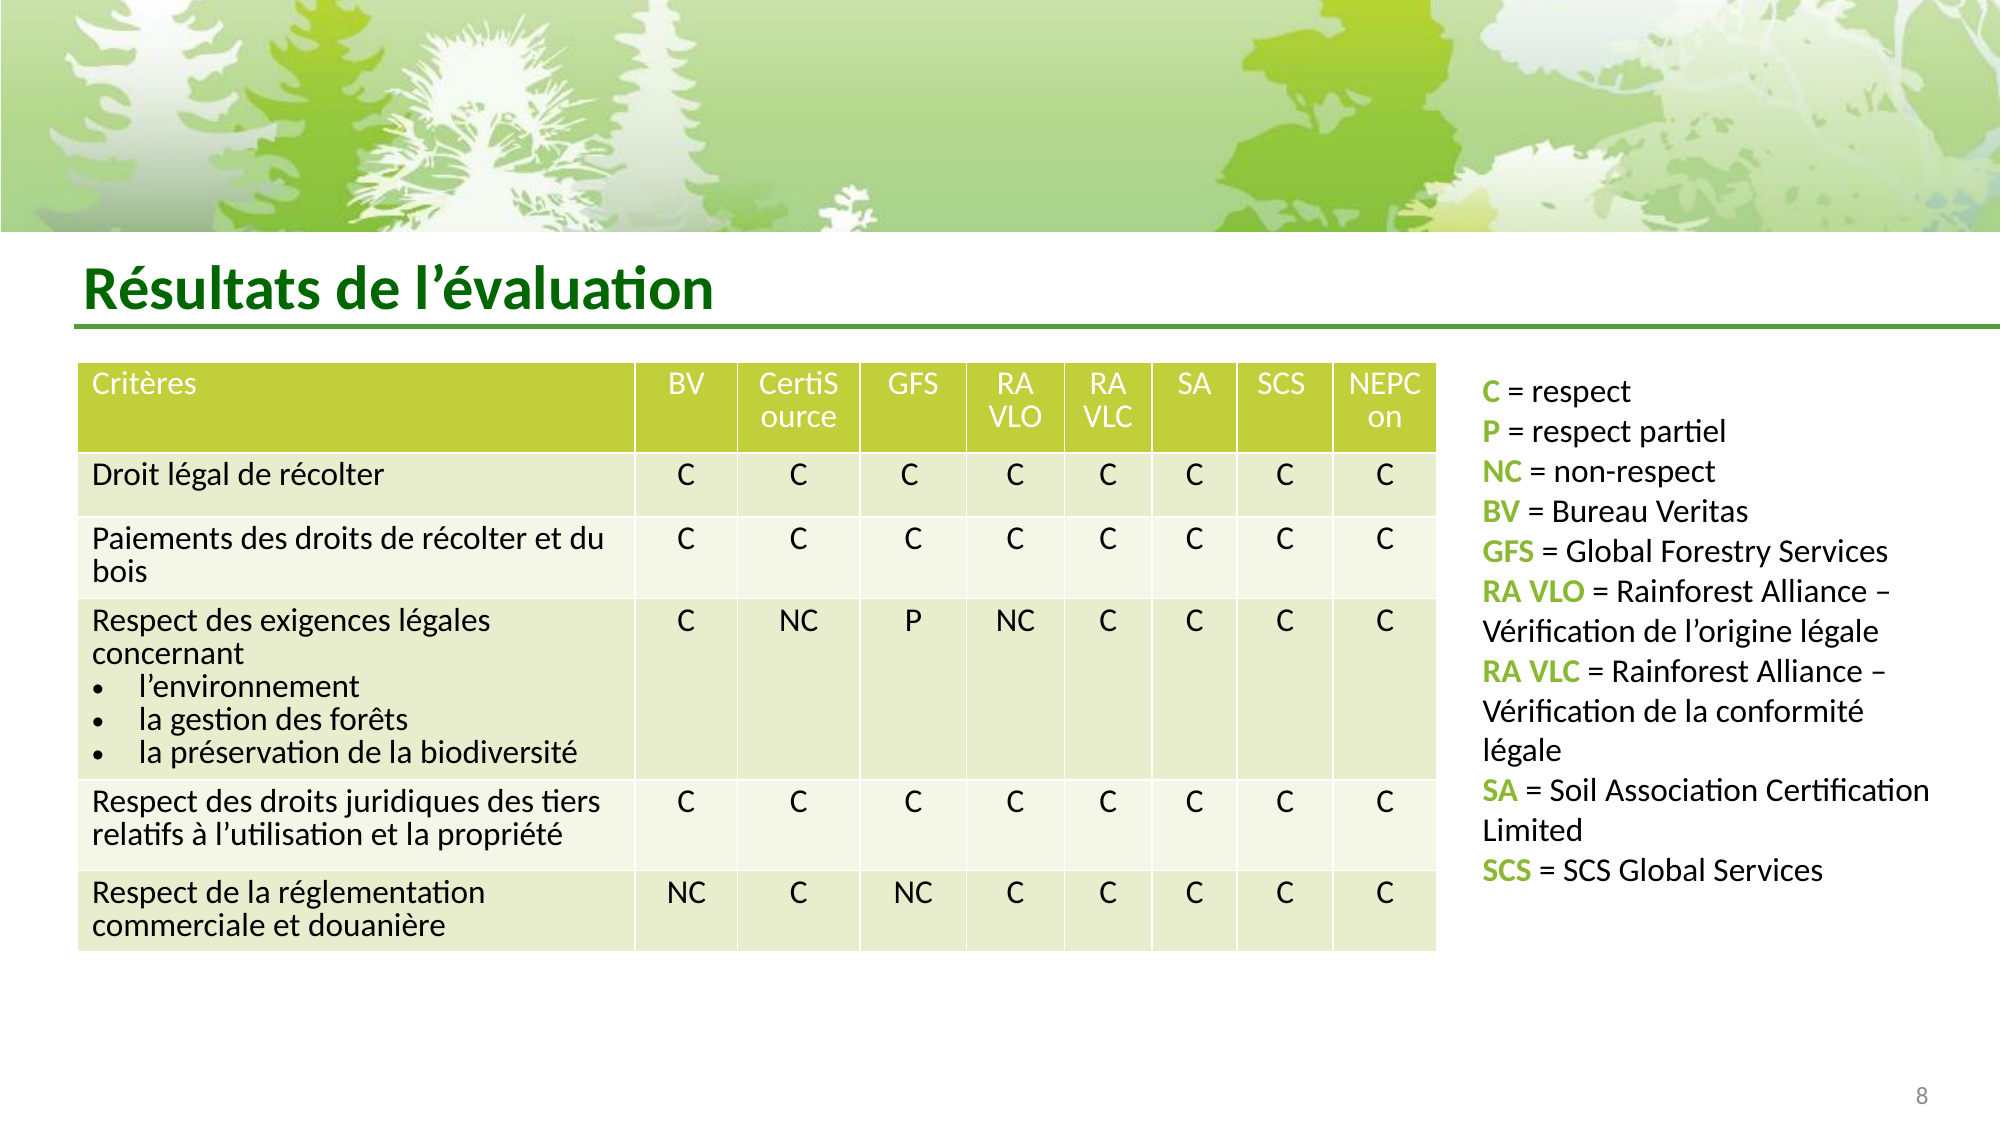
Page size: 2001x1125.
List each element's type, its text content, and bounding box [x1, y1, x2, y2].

table_cell C [1153, 599, 1236, 779]
table_cell C [1334, 599, 1436, 779]
slide_number 8 [1493, 1065, 1944, 1125]
table_cell C [1065, 871, 1151, 951]
table_cell C [1238, 454, 1332, 516]
table_cell NC [967, 599, 1064, 779]
table_cell P [861, 599, 966, 779]
table_cell C [1065, 781, 1151, 870]
table_cell C [1238, 781, 1332, 870]
table_cell C [1153, 454, 1236, 516]
table_cell C [1065, 518, 1151, 598]
table_cell Respect des exigences légales concernant l’environnement la gestion des forêts la préservation de la biodiversité [78, 599, 634, 779]
table_cell C [1153, 871, 1236, 951]
table_cell C [1238, 599, 1332, 779]
table_cell C [1334, 871, 1436, 951]
table_cell C [861, 518, 966, 598]
table_cell C [967, 871, 1064, 951]
table_cell Paiements des droits de récolter et du bois [78, 518, 634, 598]
table_cell NC [861, 871, 966, 951]
table_cell C [1065, 454, 1151, 516]
table_cell NC [738, 599, 859, 779]
table_header GFS [861, 363, 966, 452]
table_header SA [1153, 363, 1236, 452]
picture [0, 0, 2000, 232]
table_cell C [738, 871, 859, 951]
text_box C = respect P = respect partiel NC = non-respect BV = Bureau Veritas GFS = Global Forestry Services RA VLO = Rainforest Alliance – Vérification de l’origine légale RA VLC = Rainforest Alliance – Vérification de la conformité légale SA = Soil Association Certification Limited SCS = SCS Global Services [1467, 361, 1953, 896]
table_cell C [861, 781, 966, 870]
table_cell C [636, 781, 737, 870]
table_cell C [1334, 454, 1436, 516]
table_cell C [636, 518, 737, 598]
table_cell C [738, 518, 859, 598]
table_cell C [967, 454, 1064, 516]
table_cell C [738, 781, 859, 870]
table_cell C [636, 599, 737, 779]
table_header Critères [78, 363, 634, 452]
table_cell Respect des droits juridiques des tiers relatifs à l’utilisation et la propriété [78, 781, 634, 870]
table_cell C [1238, 518, 1332, 598]
table_header RA VLC [1065, 363, 1151, 452]
table_header NEPCon [1334, 363, 1436, 452]
table_cell C [1334, 518, 1436, 598]
table_cell C [738, 454, 859, 516]
table_cell Droit légal de récolter [78, 454, 634, 516]
title Résultats de l’évaluation [68, 196, 1419, 384]
table_cell C [636, 454, 737, 516]
table_cell C [967, 781, 1064, 870]
table_header SCS [1238, 363, 1332, 452]
table_cell C [1238, 871, 1332, 951]
table_cell Respect de la réglementation commerciale et douanière [78, 871, 634, 951]
table_cell C [861, 454, 966, 516]
table_cell C [1153, 518, 1236, 598]
table_cell C [1153, 781, 1236, 870]
table_cell C [967, 518, 1064, 598]
table_header BV [636, 363, 737, 452]
table_cell C [1065, 599, 1151, 779]
table_header CertiSource [738, 363, 859, 452]
table_header RA VLO [967, 363, 1064, 452]
table_cell C [1334, 781, 1436, 870]
table_cell NC [636, 871, 737, 951]
